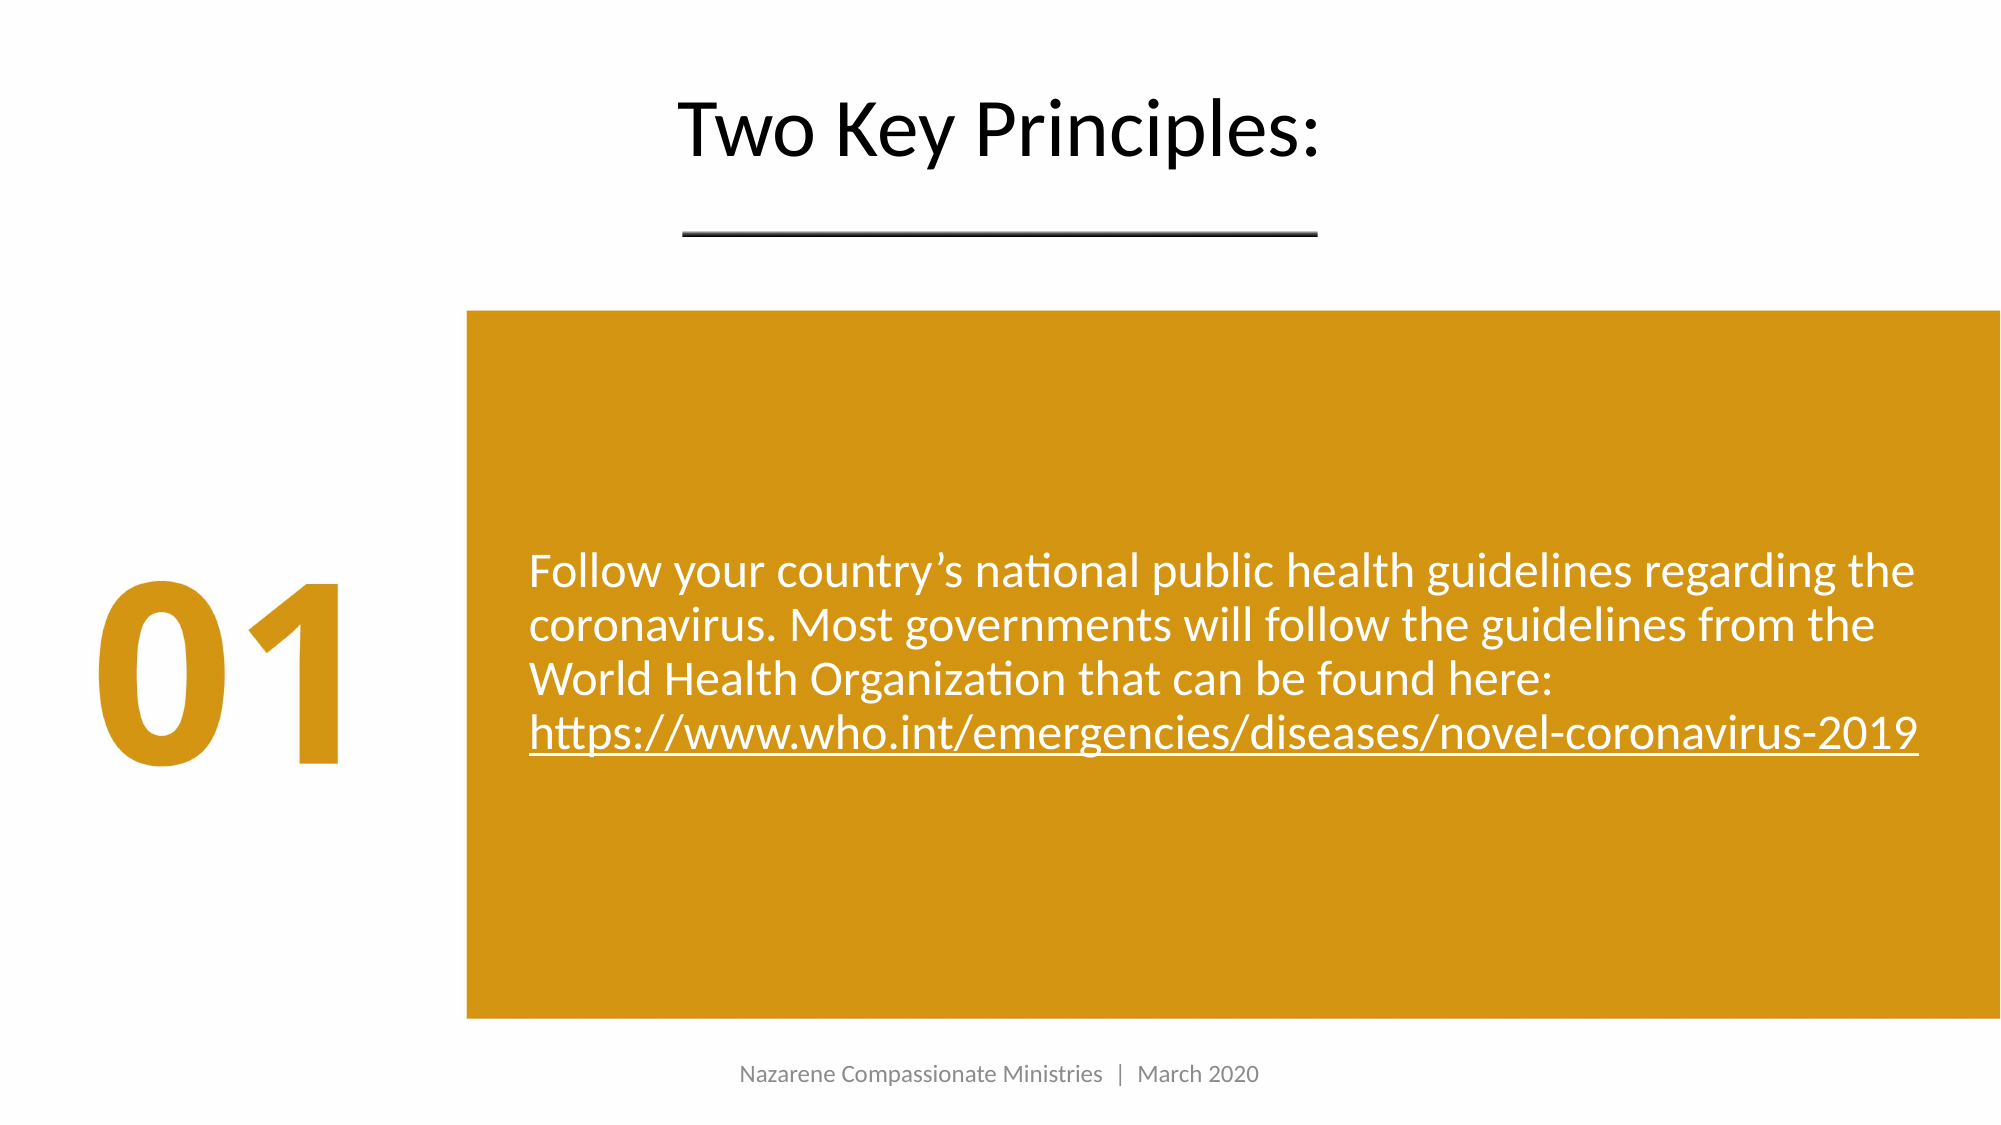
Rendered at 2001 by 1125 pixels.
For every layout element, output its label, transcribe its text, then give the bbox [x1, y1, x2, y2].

footer Nazarene Compassionate Ministries | March 2020 [662, 1042, 1338, 1103]
title Two Key Principles: [0, 0, 2000, 183]
subtitle Follow your country’s national public health guidelines regarding the coronavirus. Most governments will follow the guidelines from the World Health Organization that can be found here: https://www.who.int/emergencies/diseases/novel-coronavirus-2019 [513, 536, 2000, 832]
picture [0, 0, 2001, 1125]
